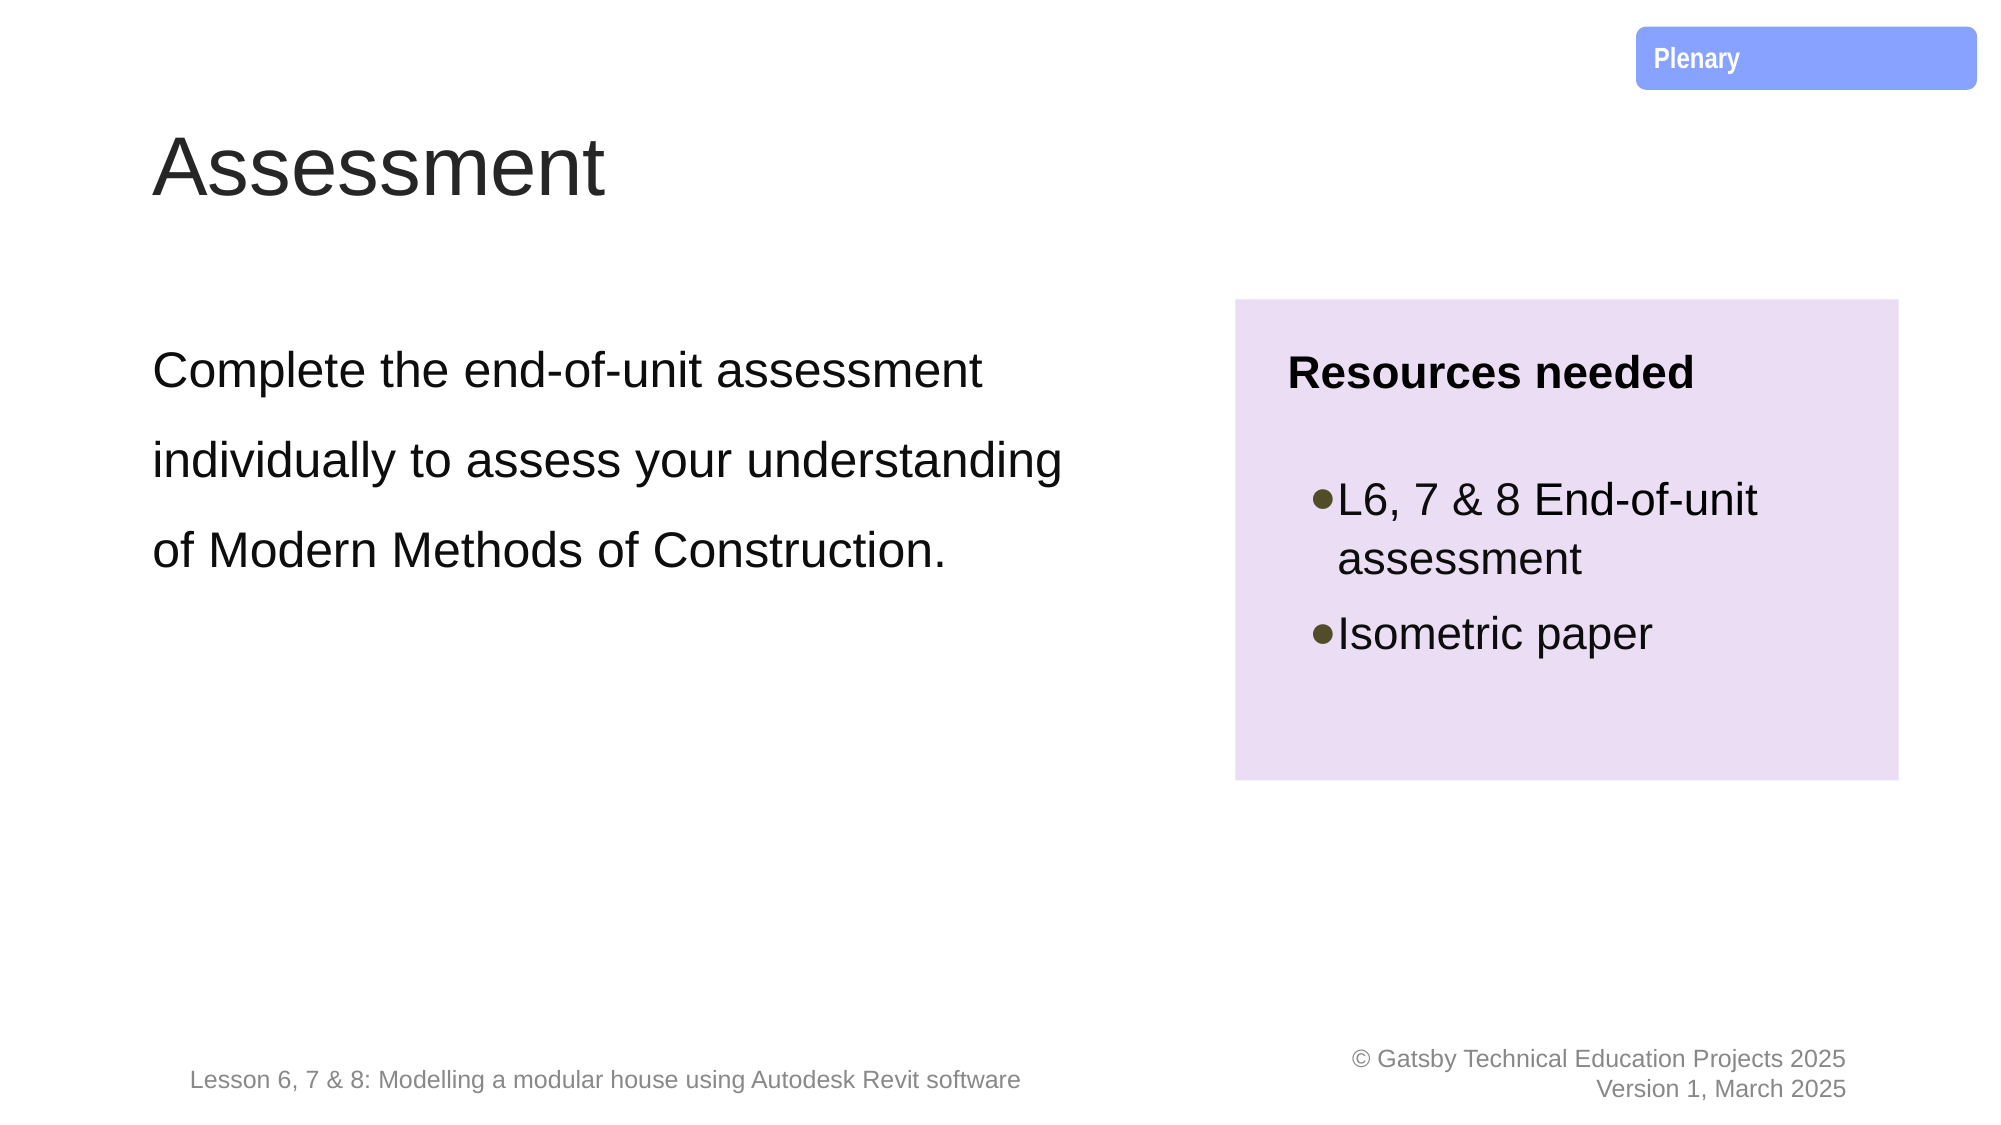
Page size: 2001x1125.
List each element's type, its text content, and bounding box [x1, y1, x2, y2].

list Complete the end-of-unit assessment individually to assess your understanding of Modern Methods of Construction. [135, 297, 1105, 1016]
text_box Resources needed L6, 7 & 8 End-of-unit assessment Isometric paper [1235, 299, 1899, 781]
text_box Consolidation [1636, 26, 1977, 35]
text_box Plenary [1636, 29, 1977, 90]
title Assessment [137, 59, 1863, 278]
list Lesson 6, 7 & 8: Modelling a modular house using Autodesk Revit software [137, 1042, 1075, 1112]
